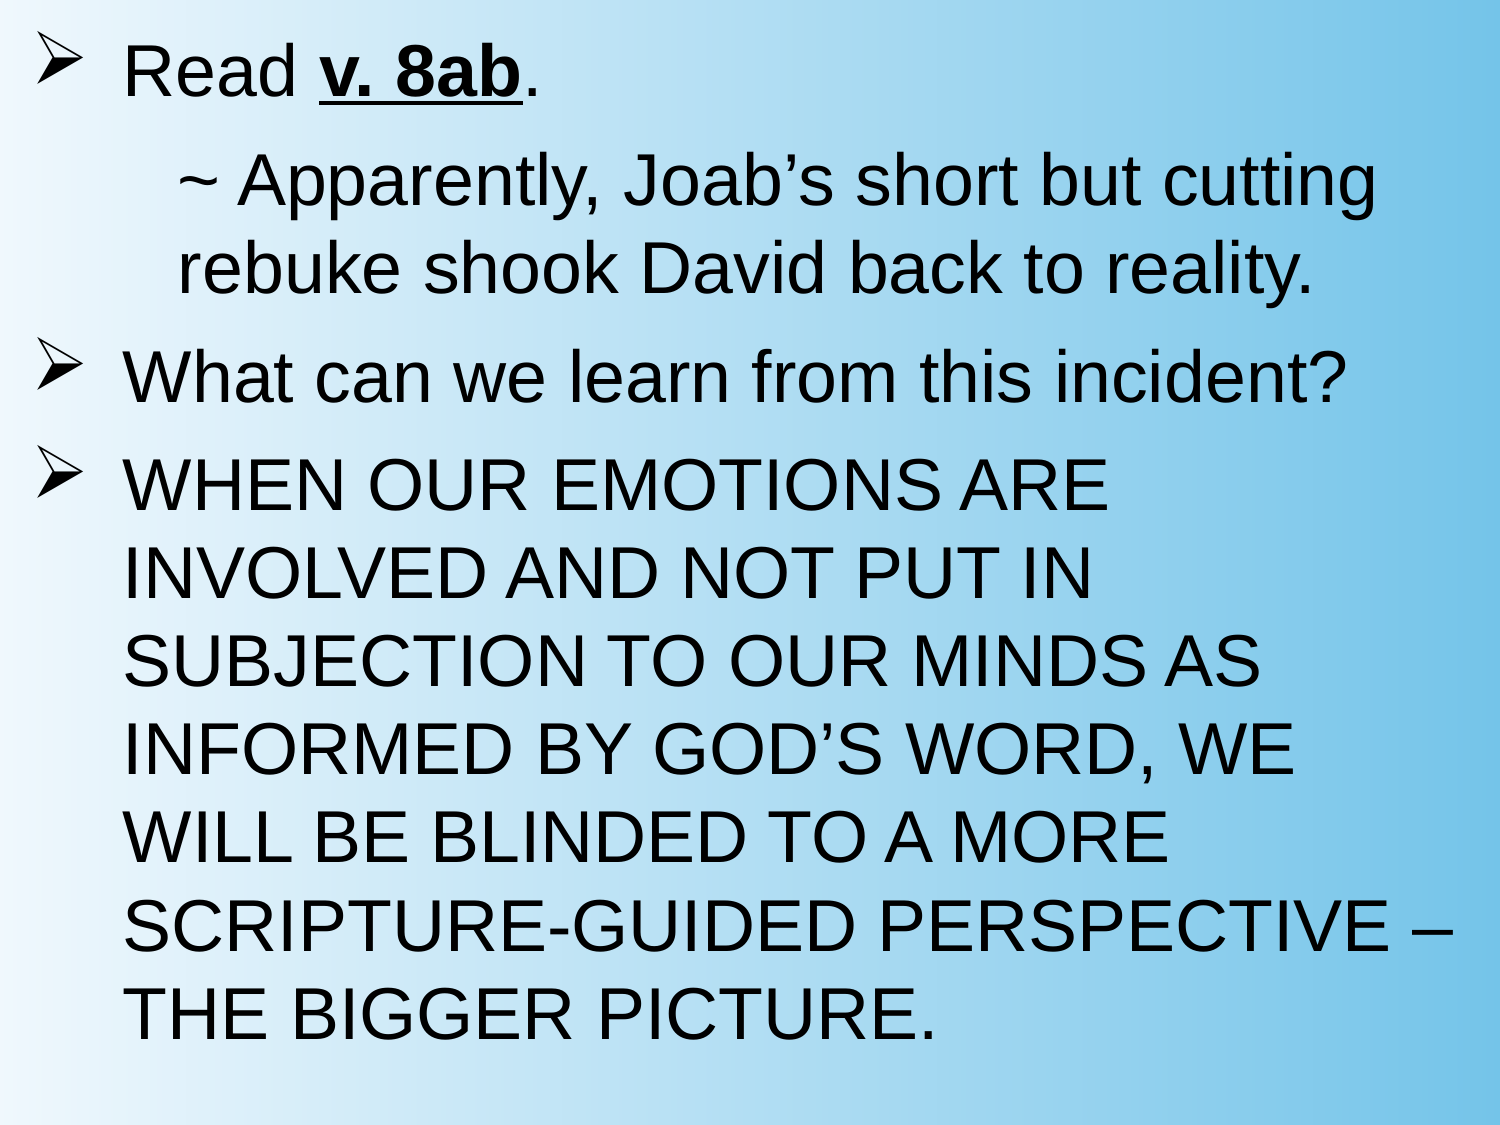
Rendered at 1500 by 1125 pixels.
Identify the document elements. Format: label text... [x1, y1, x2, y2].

subtitle Read v. 8ab. ~ Apparently, Joab’s short but cutting rebuke shook David back to reality. What can we learn from this incident? WHEN OUR EMOTIONS ARE INVOLVED AND NOT PUT IN SUBJECTION TO OUR MINDS AS INFORMED BY GOD’S WORD, WE WILL BE BLINDED TO A MORE SCRIPTURE-GUIDED PERSPECTIVE – THE BIGGER PICTURE. [16, 16, 1482, 1104]
